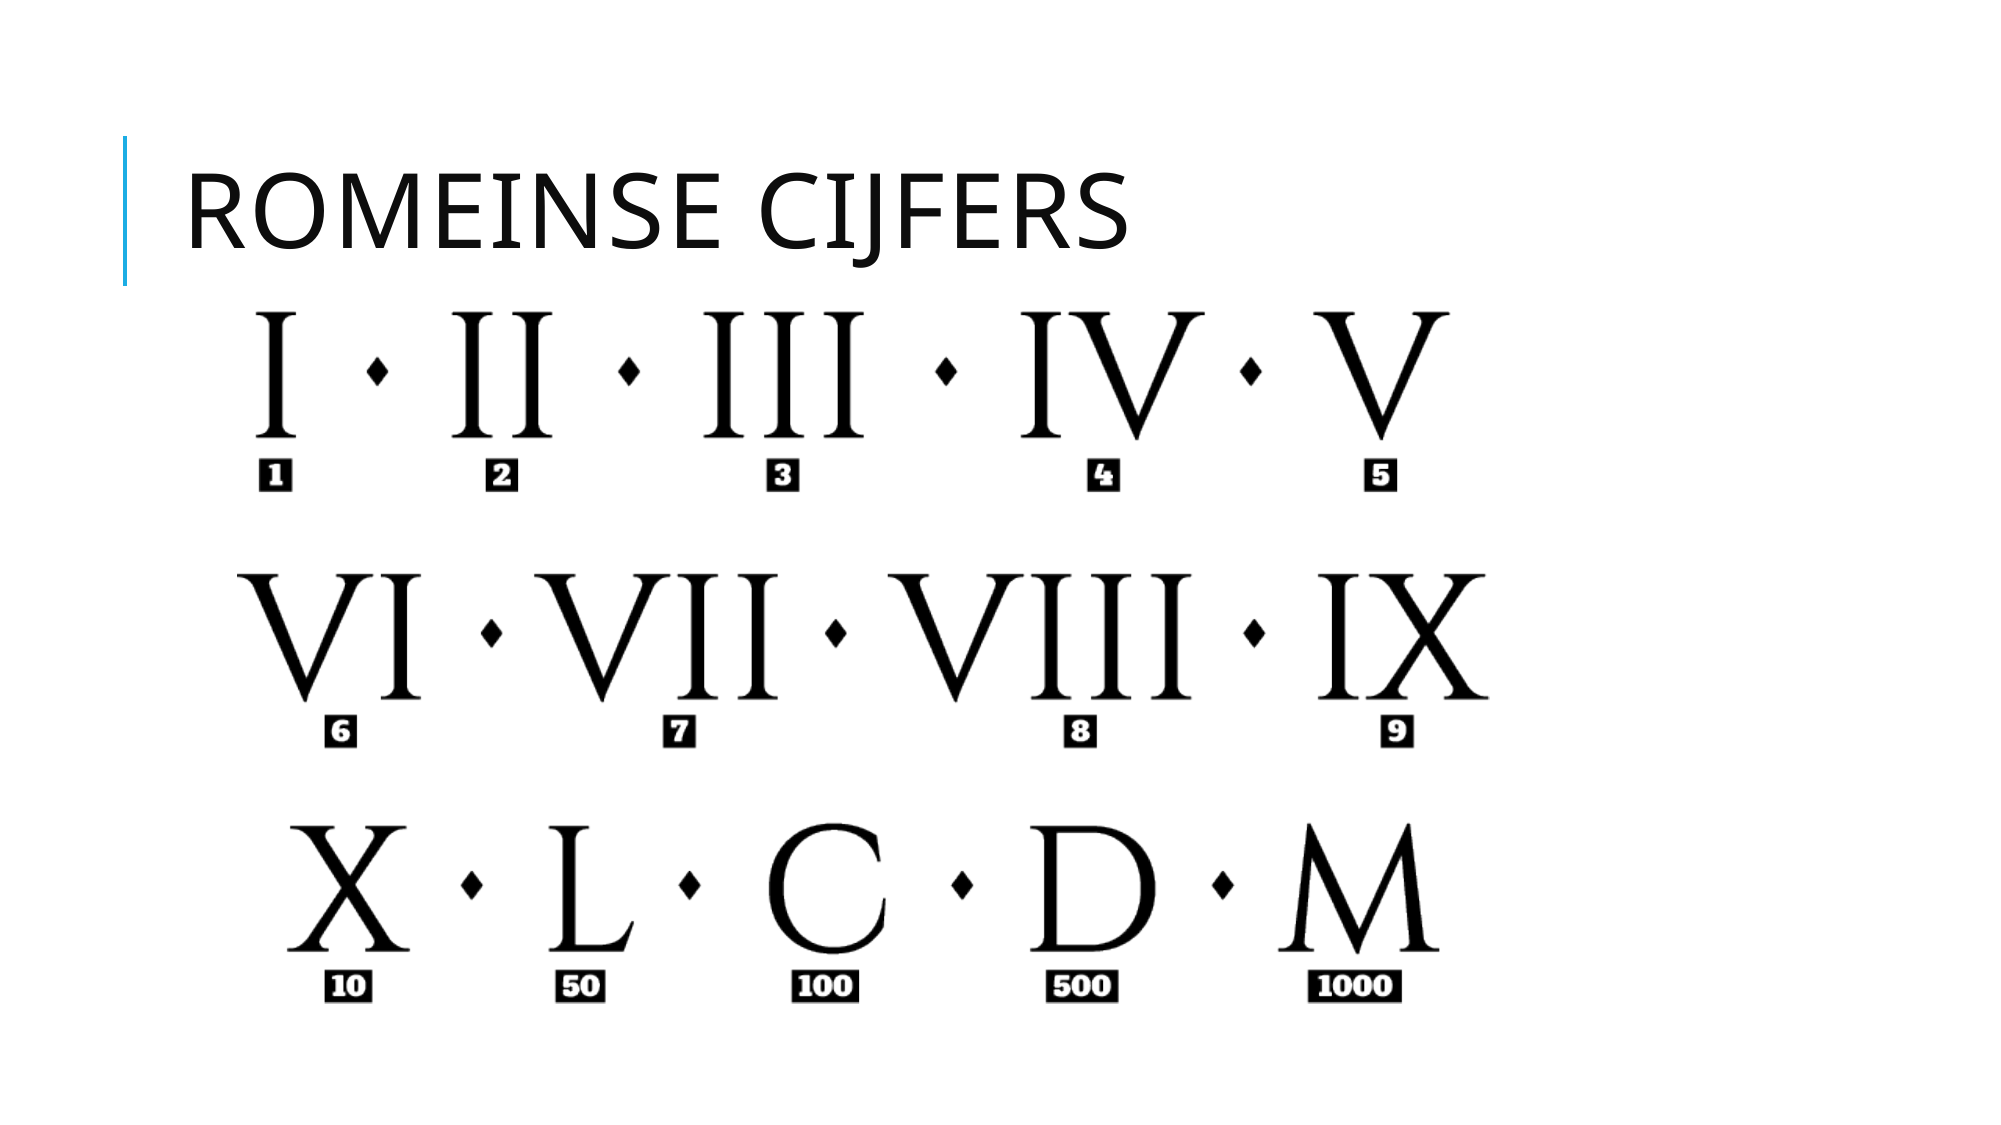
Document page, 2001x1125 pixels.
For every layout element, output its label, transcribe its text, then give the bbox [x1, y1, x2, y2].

picture [237, 311, 1490, 1004]
title Romeinse cijfers [168, 96, 1763, 342]
